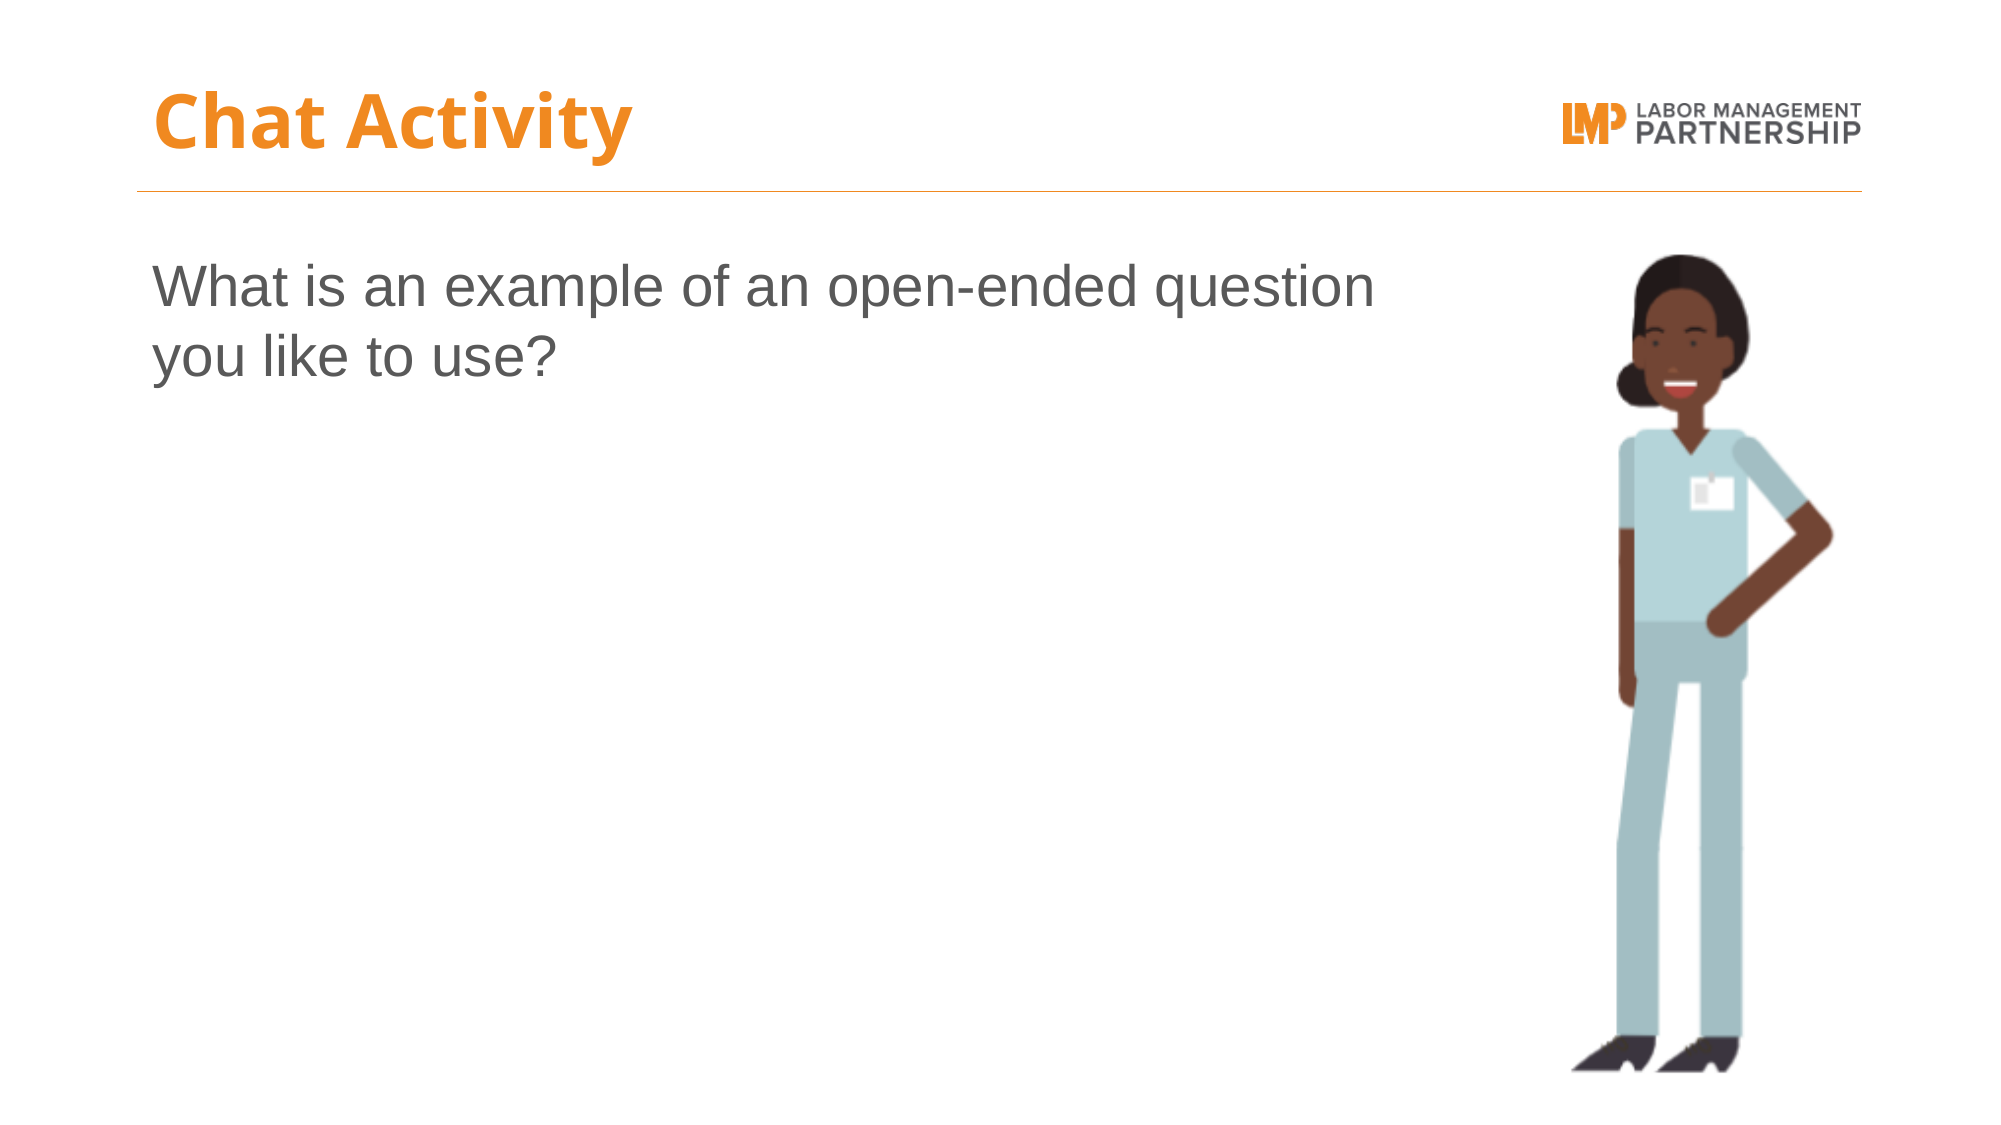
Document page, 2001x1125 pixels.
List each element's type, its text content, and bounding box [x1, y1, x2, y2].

list What is an example of an open-ended question you like to use? [137, 240, 1486, 1014]
picture [1562, 103, 1863, 144]
title Chat Activity [137, 59, 1529, 188]
picture [1561, 214, 1863, 1079]
